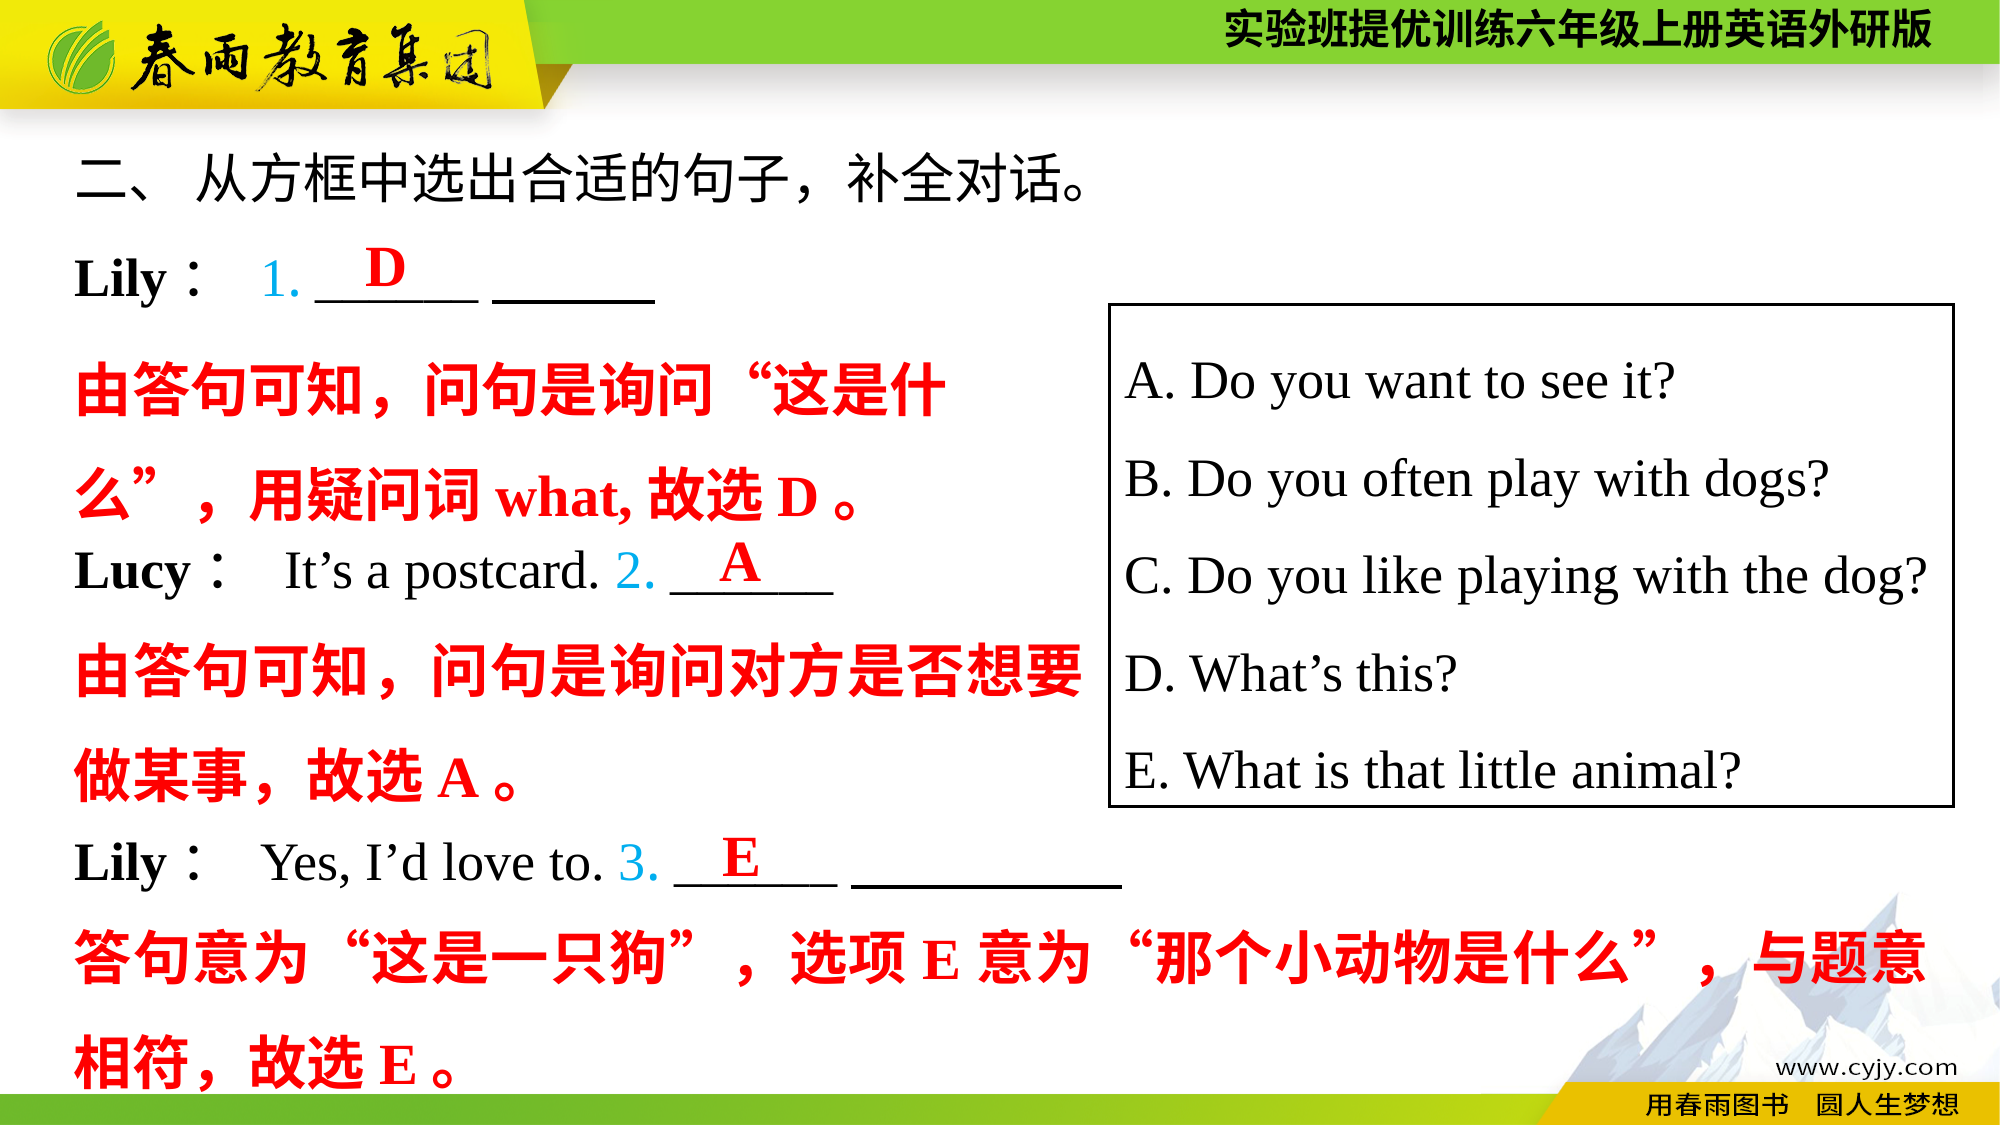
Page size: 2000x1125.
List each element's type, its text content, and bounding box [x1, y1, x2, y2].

text_box 由答句可知，问句是询问“这是什么”，用疑问词what,故选D。 [59, 310, 988, 535]
picture [0, 0, 2000, 1125]
text_box E [707, 810, 791, 878]
text_box 由答句可知，问句是询问对方是否想要做某事，故选A。 [59, 591, 1100, 817]
text_box D [350, 220, 433, 306]
list 二、 从方框中选出合适的句子，补全对话。 Lily： 1. ______ Lucy： It’s a postcard. 2. ______ Lily： Yes, I’d love to. 3. ______ [59, 104, 1944, 878]
text_box A [704, 515, 799, 591]
text_box 答句意为“这是一只狗”，选项E意为“那个小动物是什么”，与题意相符，故选E。 [59, 878, 1944, 1104]
text_box A. Do you want to see it? B. Do you often play with dogs? C. Do you like playing with the dog? D. What’s this? E. What is that little animal? [1109, 304, 1954, 807]
